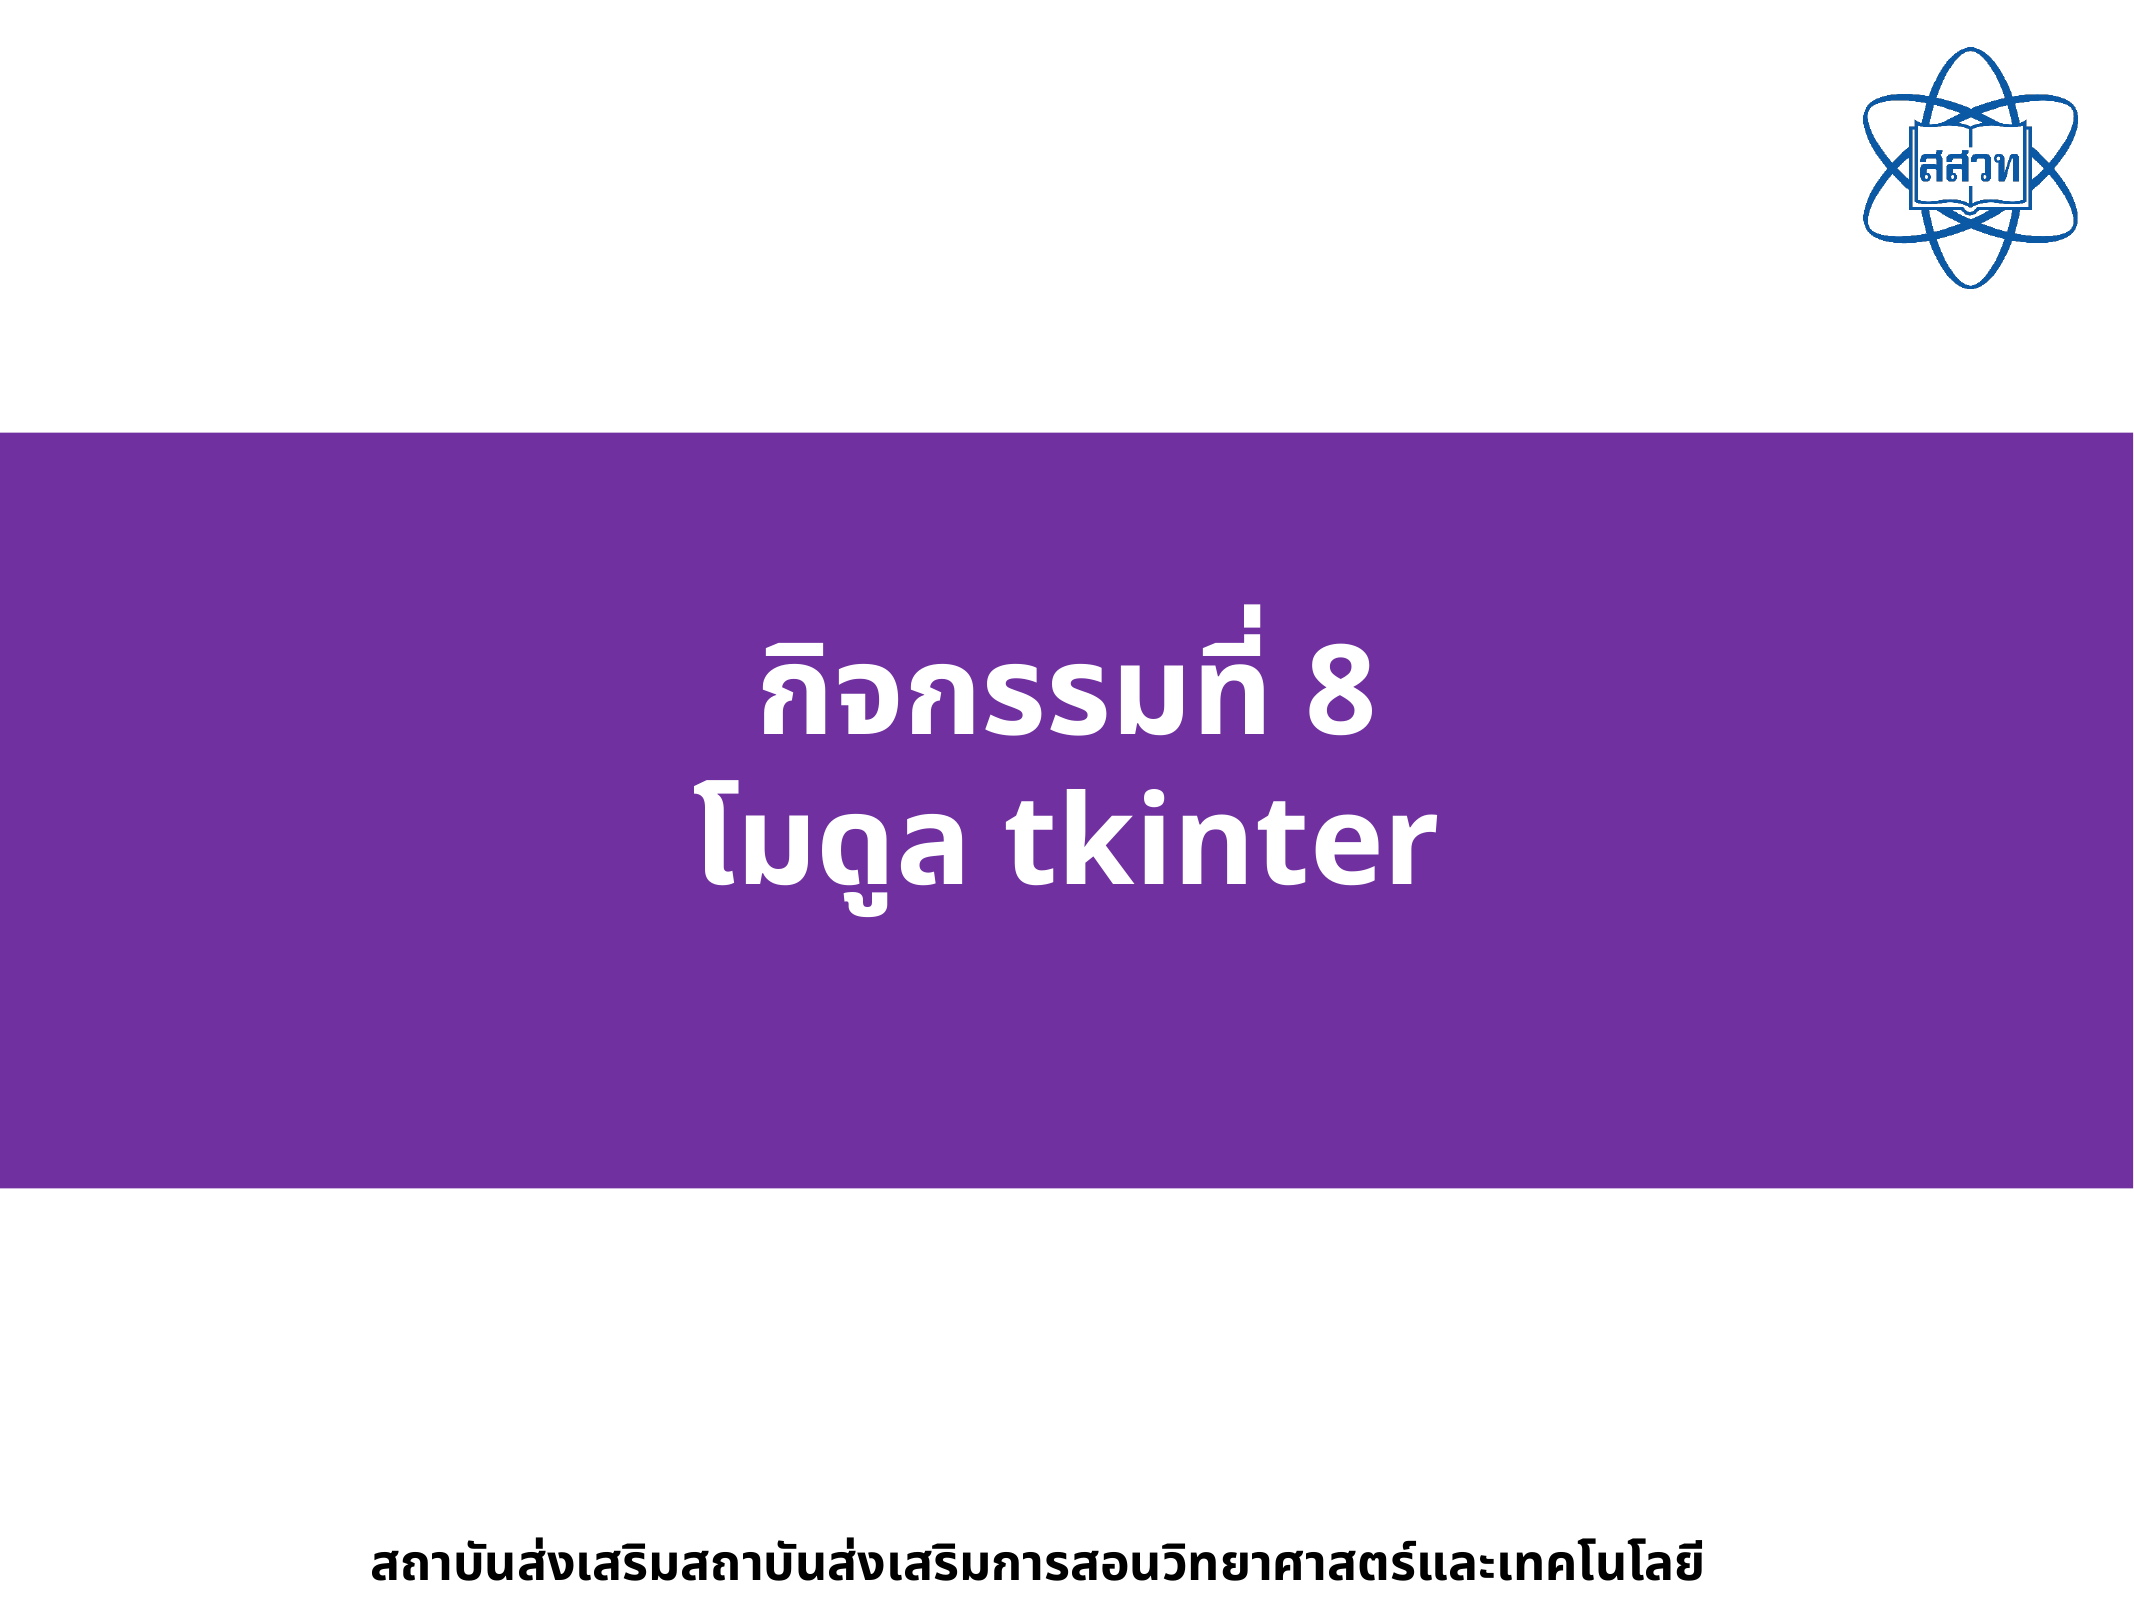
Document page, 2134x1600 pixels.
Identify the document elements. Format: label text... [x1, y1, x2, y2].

picture [1862, 46, 2079, 290]
text_box [0, 432, 2134, 1189]
text_box กิจกรรมที่ 8 โมดูล tkinter [208, 602, 1925, 998]
text_box สถาบันส่งเสริมสถาบันส่งเสริมการสอนวิทยาศาสตร์และเทคโนโลยี [74, 1522, 2002, 1589]
